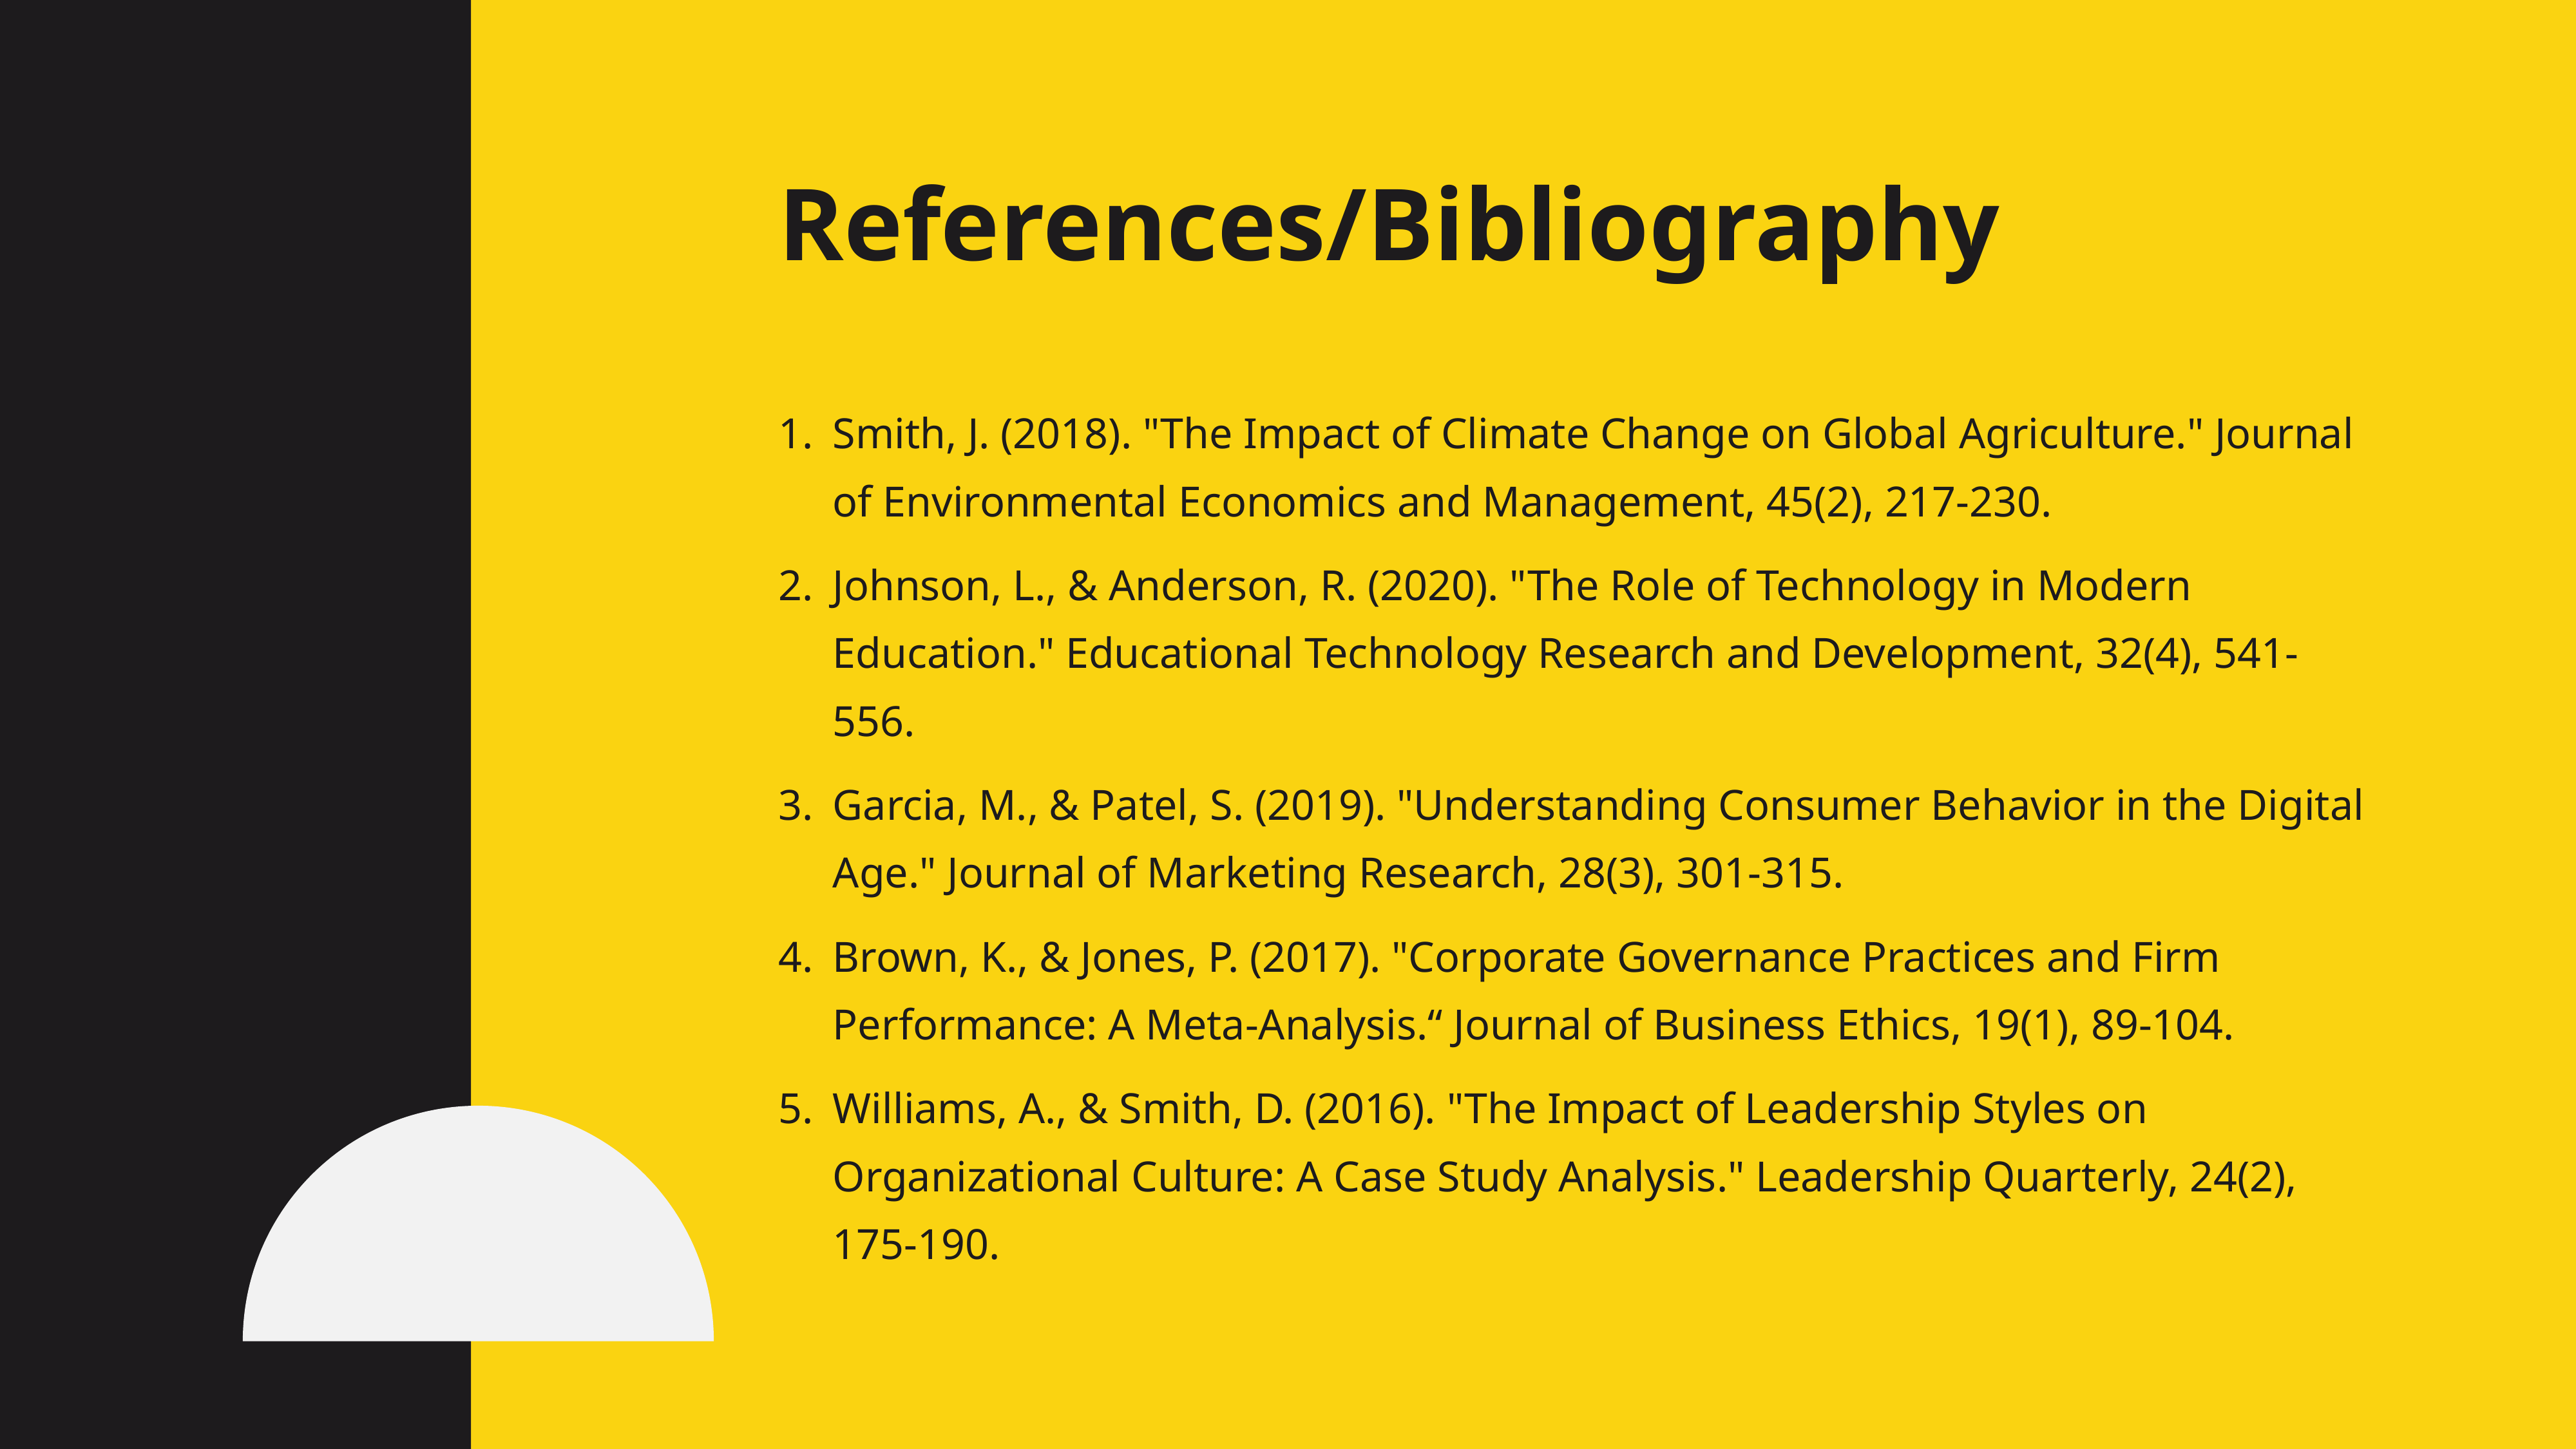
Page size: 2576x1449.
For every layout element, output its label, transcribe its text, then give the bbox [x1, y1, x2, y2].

text_box References/Bibliography [768, 144, 2389, 285]
text_box [242, 1104, 715, 1342]
text_box [0, 0, 472, 1449]
text_box Smith, J. (2018). "The Impact of Climate Change on Global Agriculture." Journal of Environmental Economics and Management, 45(2), 217-230. Johnson, L., & Anderson, R. (2020). "The Role of Technology in Modern Education." Educational Technology Research and Development, 32(4), 541-556. Garcia, M., & Patel, S. (2019). "Understanding Consumer Behavior in the Digital Age." Journal of Marketing Research, 28(3), 301-315. Brown, K., & Jones, P. (2017). "Corporate Governance Practices and Firm Performance: A Meta-Analysis.“ Journal of Business Ethics, 19(1), 89-104. Williams, A., & Smith, D. (2016). "The Impact of Leadership Styles on Organizational Culture: A Case Study Analysis." Leadership Quarterly, 24(2), 175-190. [768, 384, 2389, 1273]
